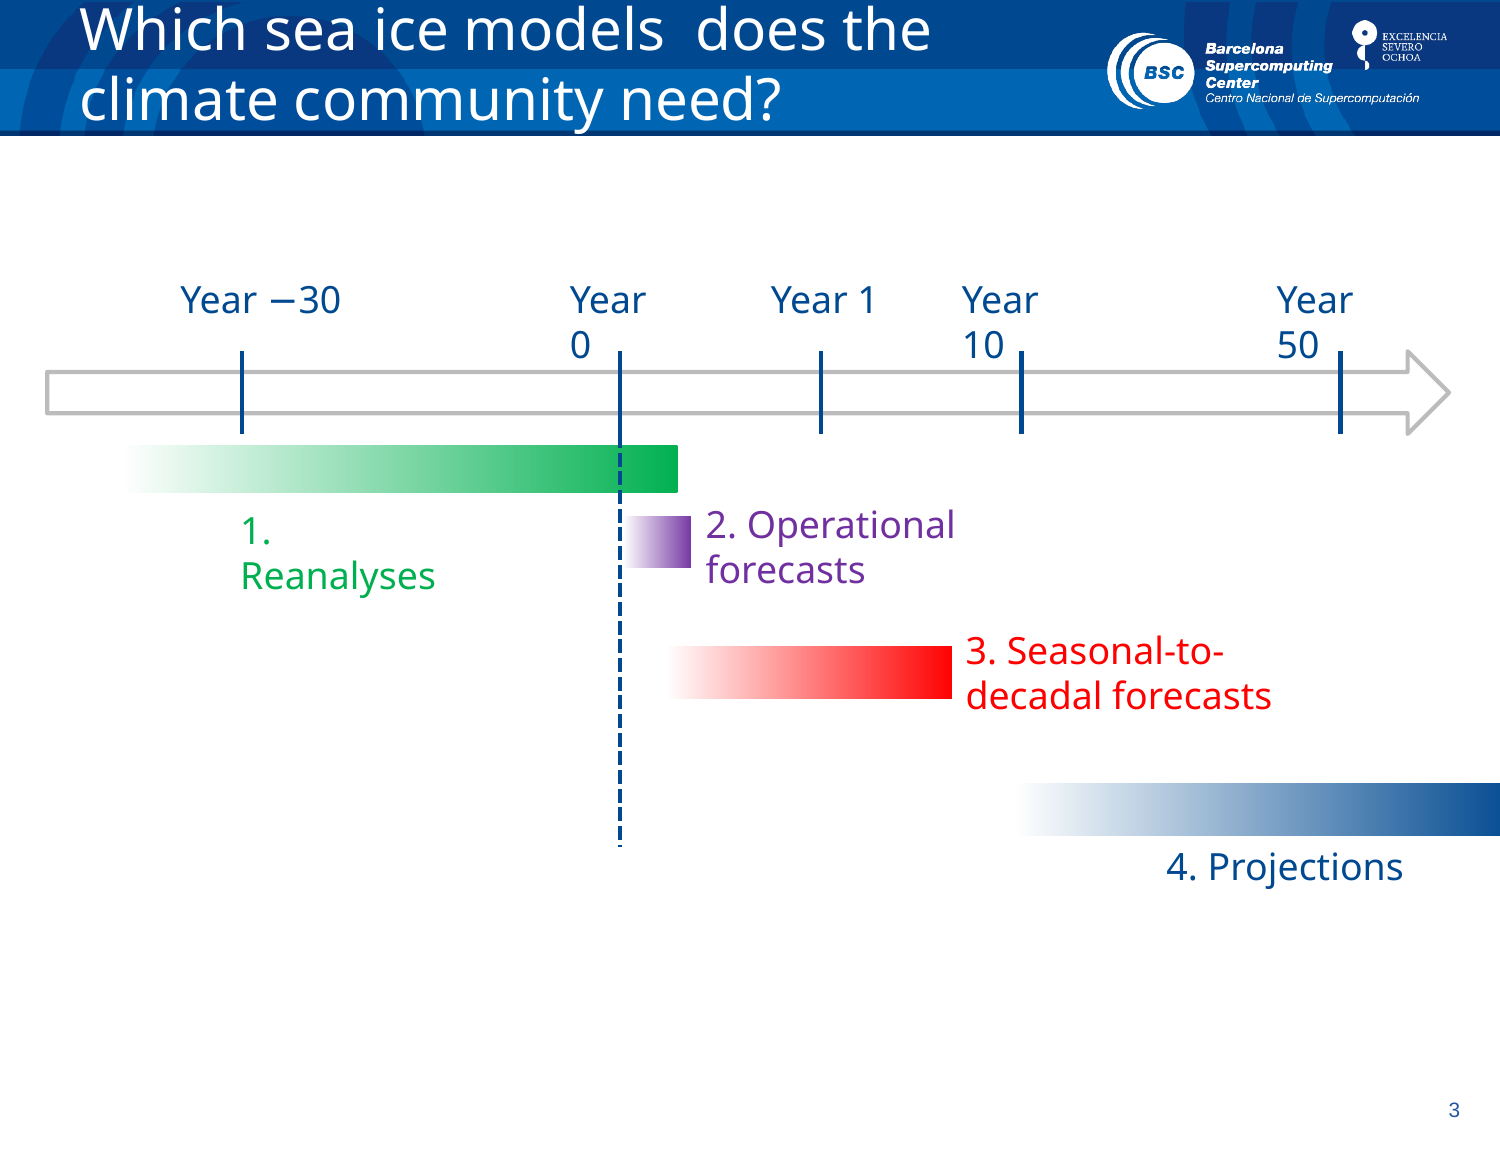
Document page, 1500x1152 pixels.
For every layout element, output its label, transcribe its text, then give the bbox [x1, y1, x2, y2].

text_box Year 1 [756, 268, 914, 329]
title Which sea ice models does the climate community need? [65, 0, 1081, 100]
text_box Year 0 [555, 268, 685, 374]
text_box Year 10 [947, 268, 1105, 374]
text_box [246, 369, 615, 416]
text_box 4. Projections [1151, 835, 1500, 896]
text_box [1026, 369, 1336, 416]
text_box [826, 369, 1017, 416]
text_box [1344, 360, 1452, 436]
text_box [624, 444, 679, 495]
text_box [624, 369, 816, 416]
text_box Year 50 [1261, 268, 1420, 374]
text_box [666, 644, 950, 701]
text_box [1013, 782, 1500, 838]
text_box 1. Reanalyses [225, 499, 490, 605]
text_box 2. Operational forecasts [690, 493, 1009, 599]
text_box [45, 369, 237, 416]
text_box [624, 514, 693, 570]
text_box [122, 444, 615, 495]
picture [0, 0, 1500, 136]
text_box Year −30 [165, 268, 366, 329]
text_box 3. Seasonal-to-decadal forecasts [950, 619, 1329, 725]
